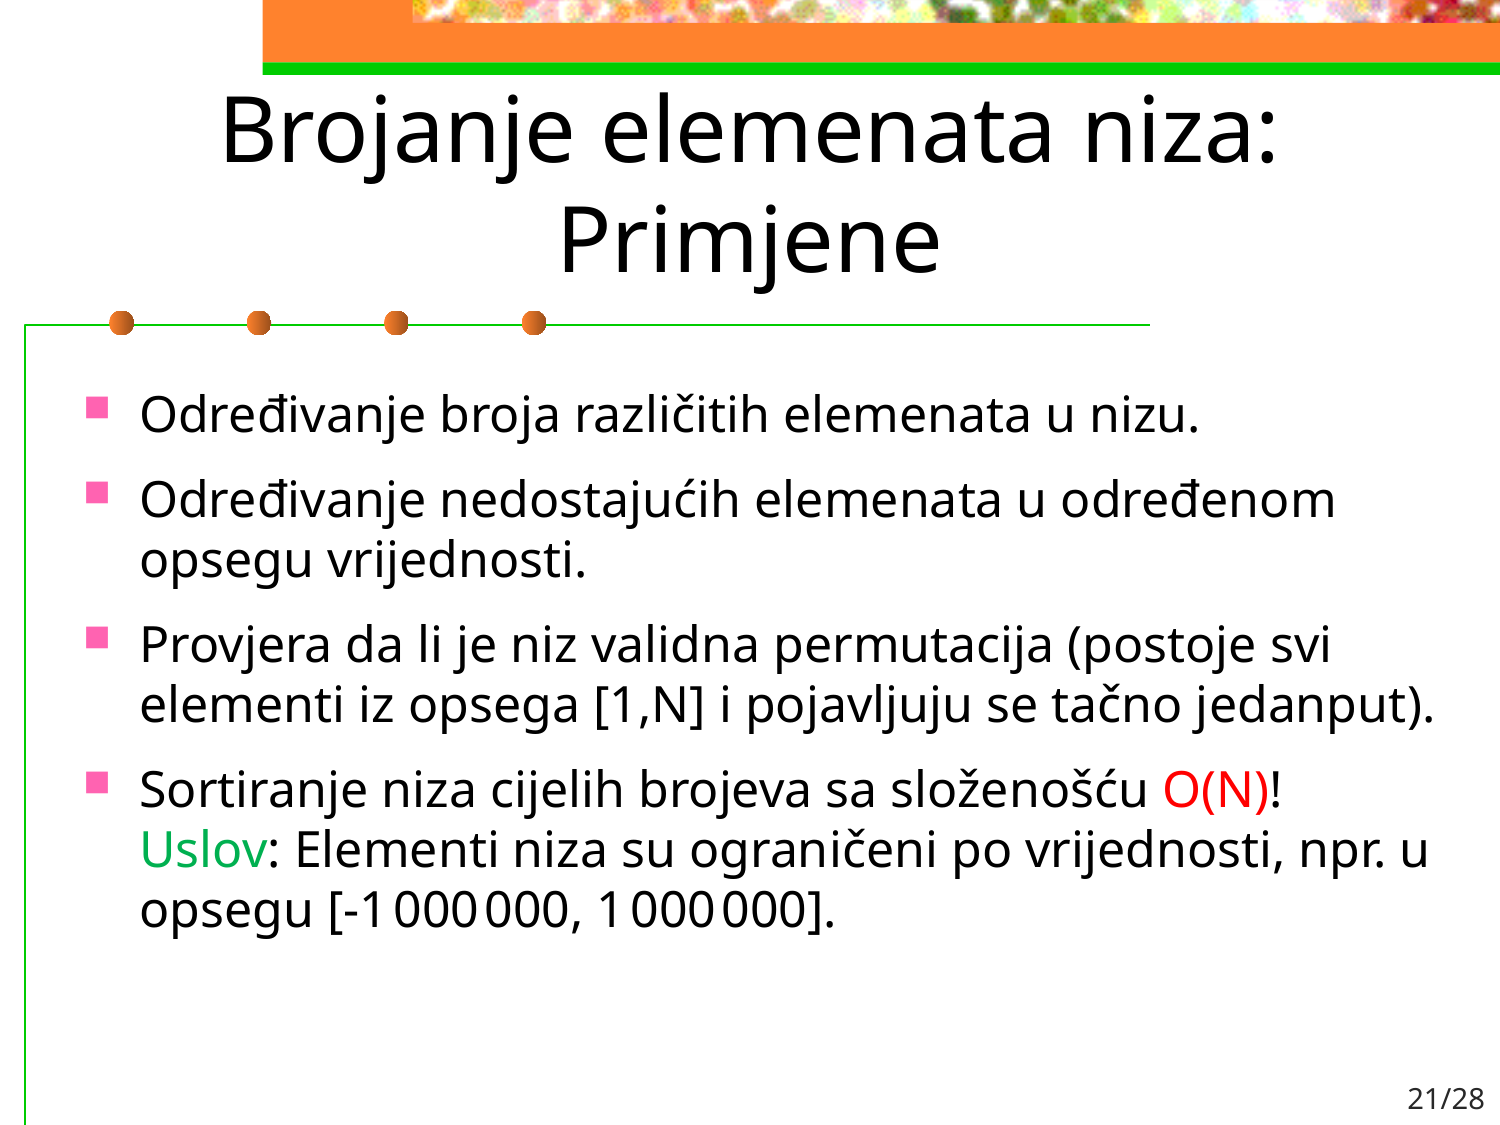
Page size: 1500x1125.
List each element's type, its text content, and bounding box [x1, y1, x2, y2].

picture [412, 0, 1500, 23]
text_box 21/28 [1374, 1072, 1500, 1123]
title Brojanje elemenata niza: Primjene [12, 87, 1488, 275]
text_box Određivanje broja različitih elemenata u nizu. Određivanje nedostajućih elemenata u određenom opsegu vrijednosti. Provjera da li je niz validna permutacija (postoje svi elementi iz opsega [1,N] i pojavljuju se tačno jedanput). Sortiranje niza cijelih brojeva sa složenošću O(N)! Uslov: Elementi niza su ograničeni po vrijednosti, npr. u opsegu [-1 000 000, 1 000 000]. [68, 375, 1488, 938]
